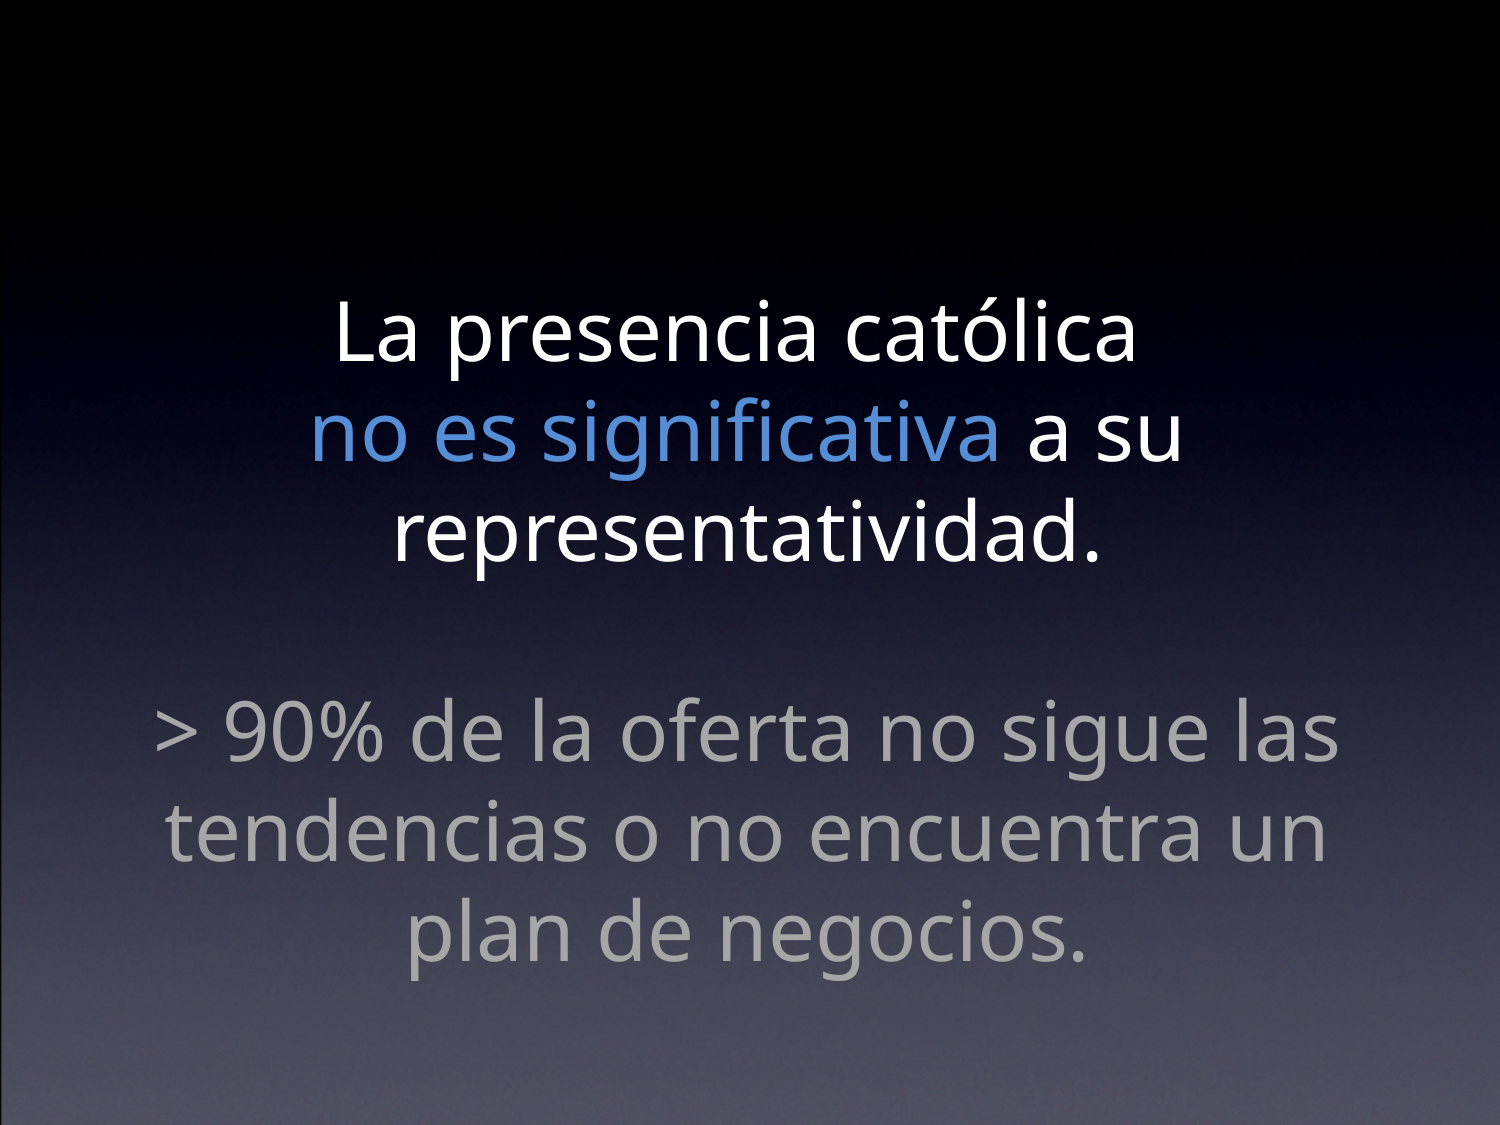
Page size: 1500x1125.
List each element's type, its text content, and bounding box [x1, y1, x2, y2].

picture [0, 0, 1500, 1125]
text_box La presencia católica no es significativa a su representatividad. > 90% de la oferta no sigue las tendencias o no encuentra un plan de negocios. [80, 492, 1416, 764]
